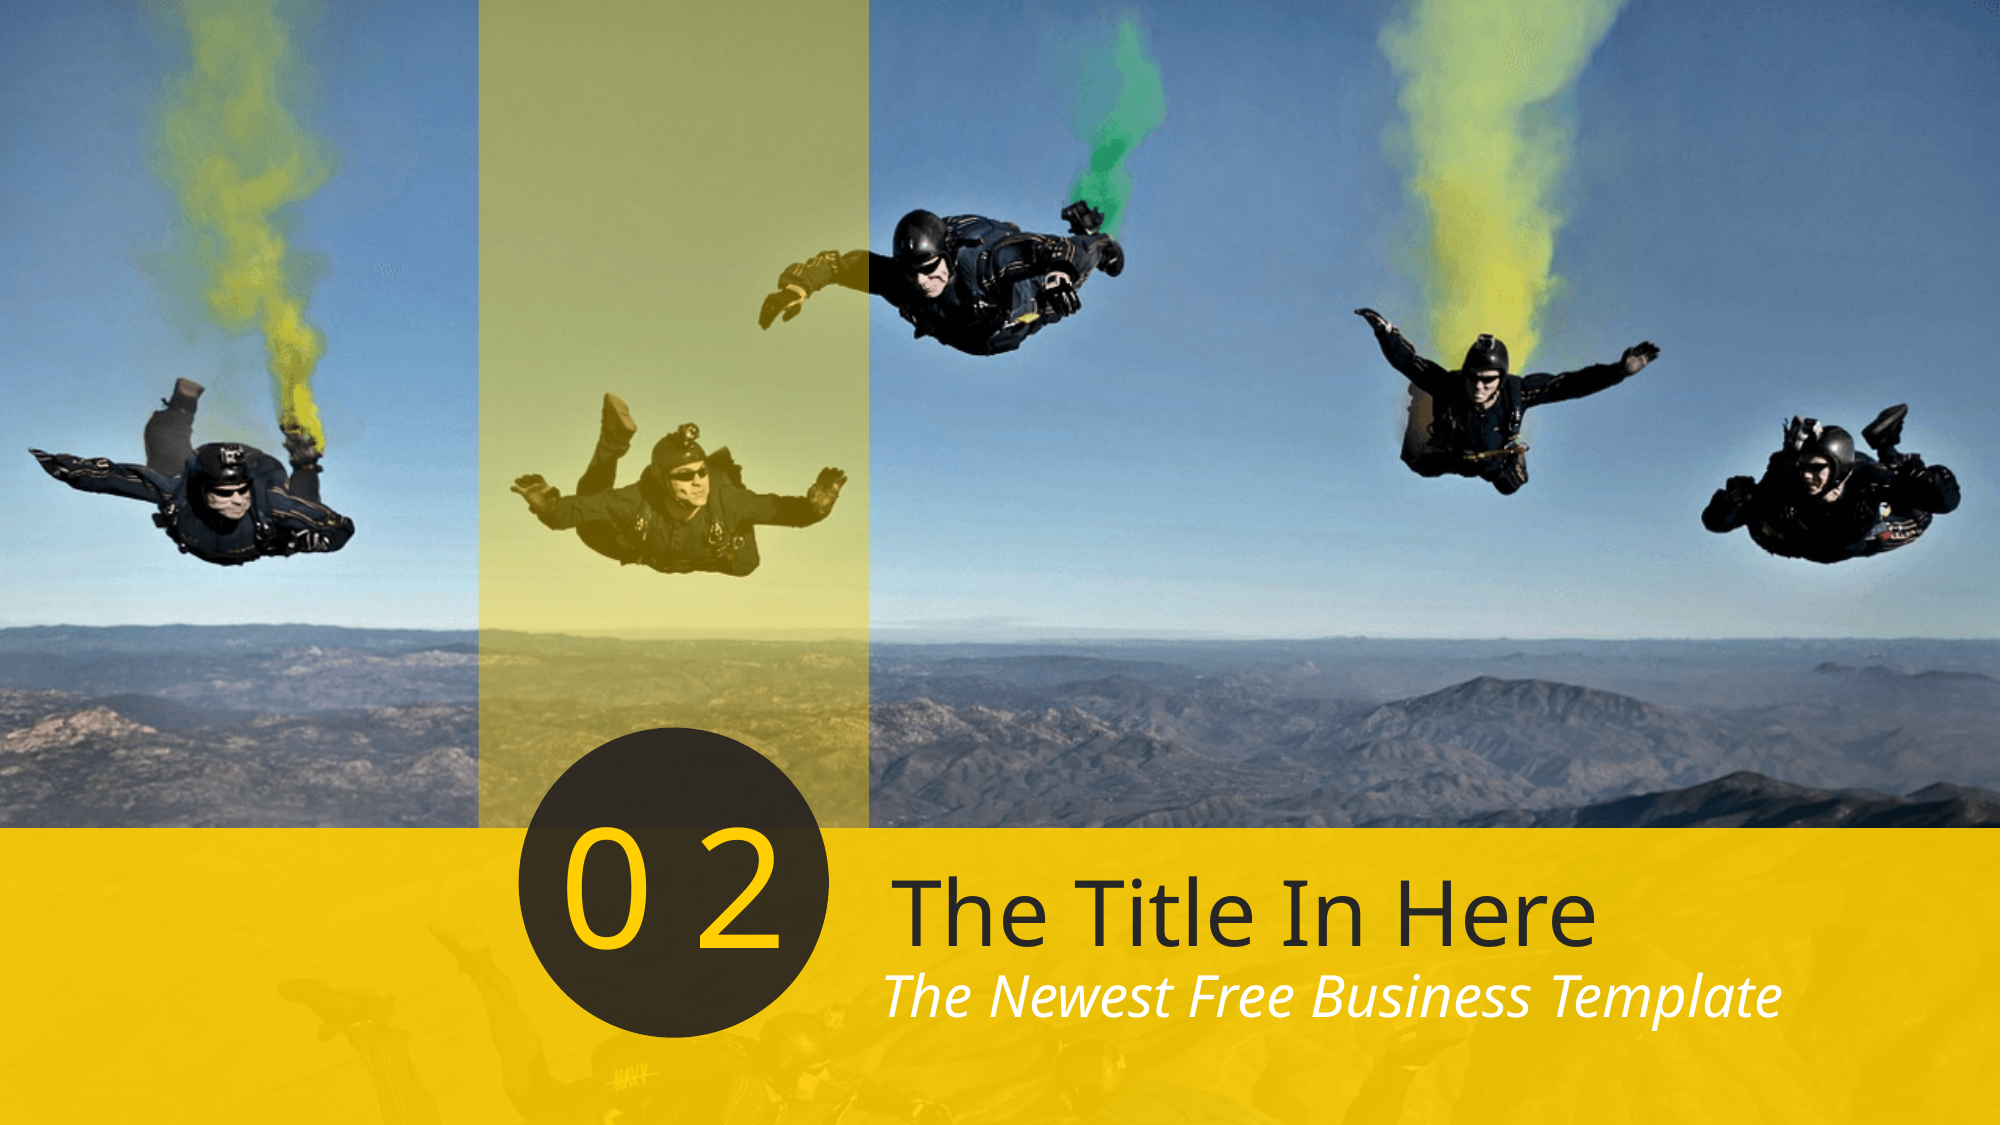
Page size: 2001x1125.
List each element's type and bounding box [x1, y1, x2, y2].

text_box [518, 727, 829, 1038]
picture [0, 0, 2000, 1125]
